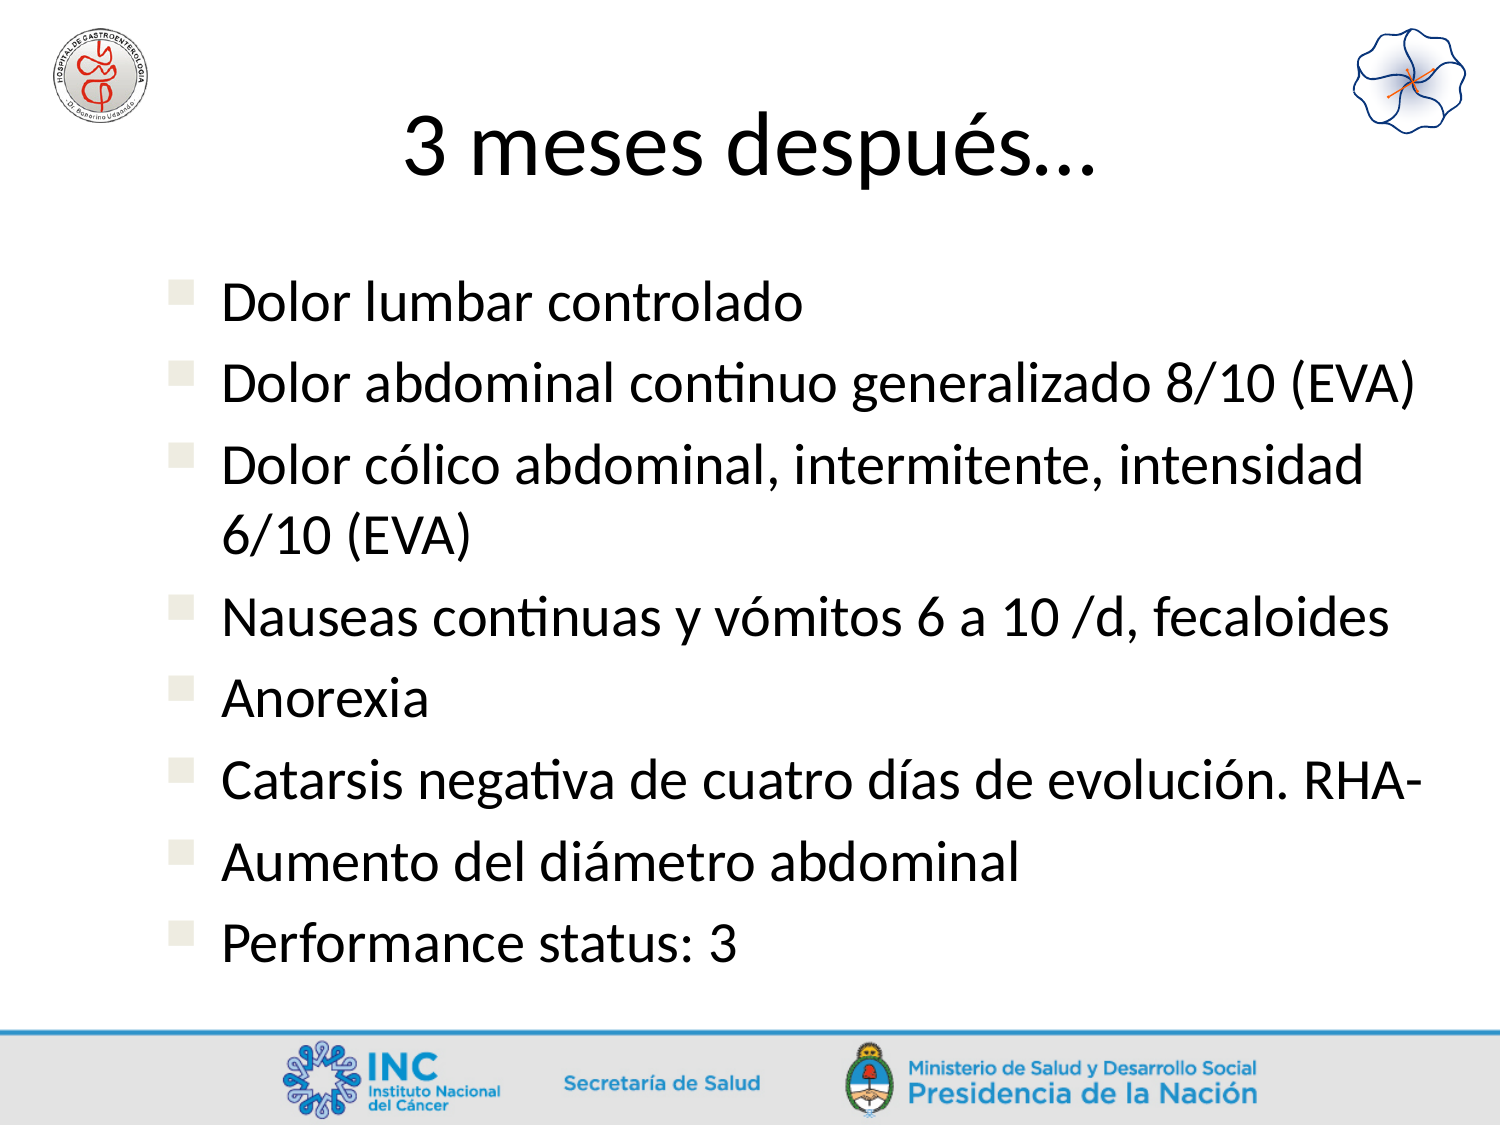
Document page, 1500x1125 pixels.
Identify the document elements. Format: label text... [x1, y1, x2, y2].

text_box Dolor lumbar controlado Dolor abdominal continuo generalizado 8/10 (EVA) Dolor cólico abdominal, intermitente, intensidad 6/10 (EVA) Nauseas continuas y vómitos 6 a 10 /d, fecaloides Anorexia Catarsis negativa de cuatro días de evolución. RHA- Aumento del diámetro abdominal Performance status: 3 [149, 255, 1500, 1000]
text_box 3 meses después… [74, 45, 1425, 233]
picture [0, 1027, 1500, 1125]
picture [1352, 28, 1467, 135]
picture [52, 28, 148, 124]
